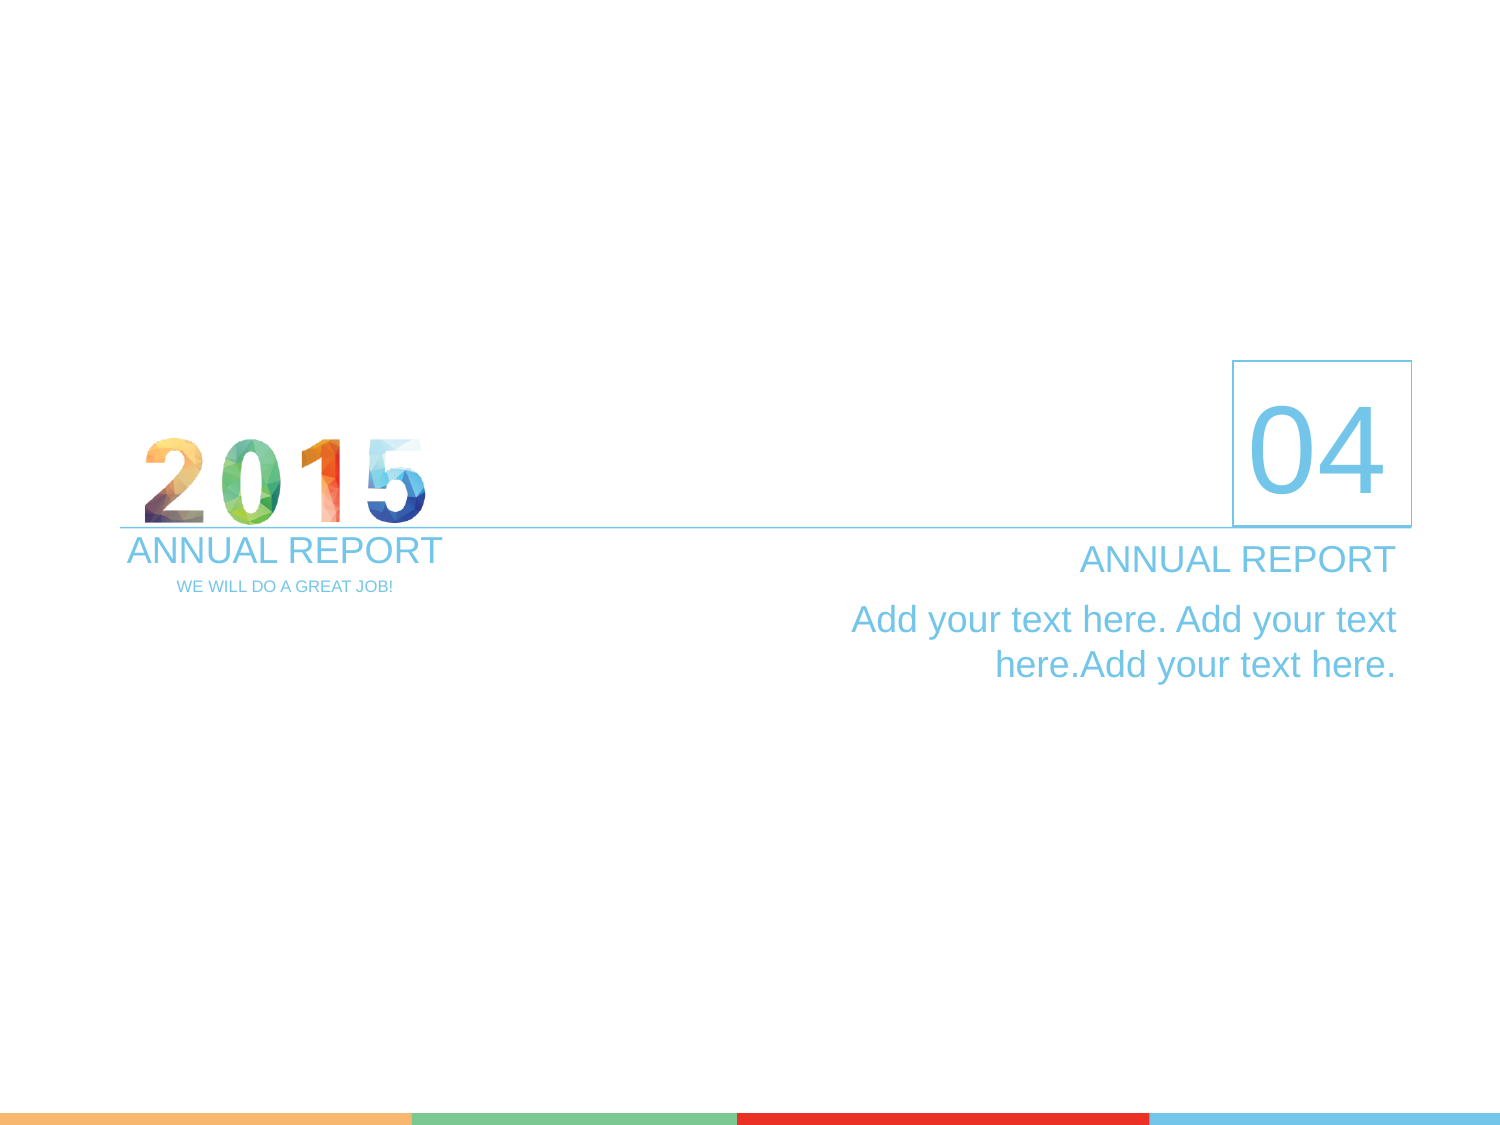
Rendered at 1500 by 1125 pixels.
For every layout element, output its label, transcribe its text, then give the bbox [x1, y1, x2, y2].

text_box Add your text here. Add your text here.Add your text here. [745, 587, 1412, 738]
text_box WE WILL DO A GREAT JOB! [97, 568, 474, 614]
text_box 04 [1233, 361, 1412, 526]
text_box ANNUAL REPORT [97, 527, 474, 568]
text_box ANNUAL REPORT [1029, 527, 1412, 588]
picture [139, 437, 432, 528]
